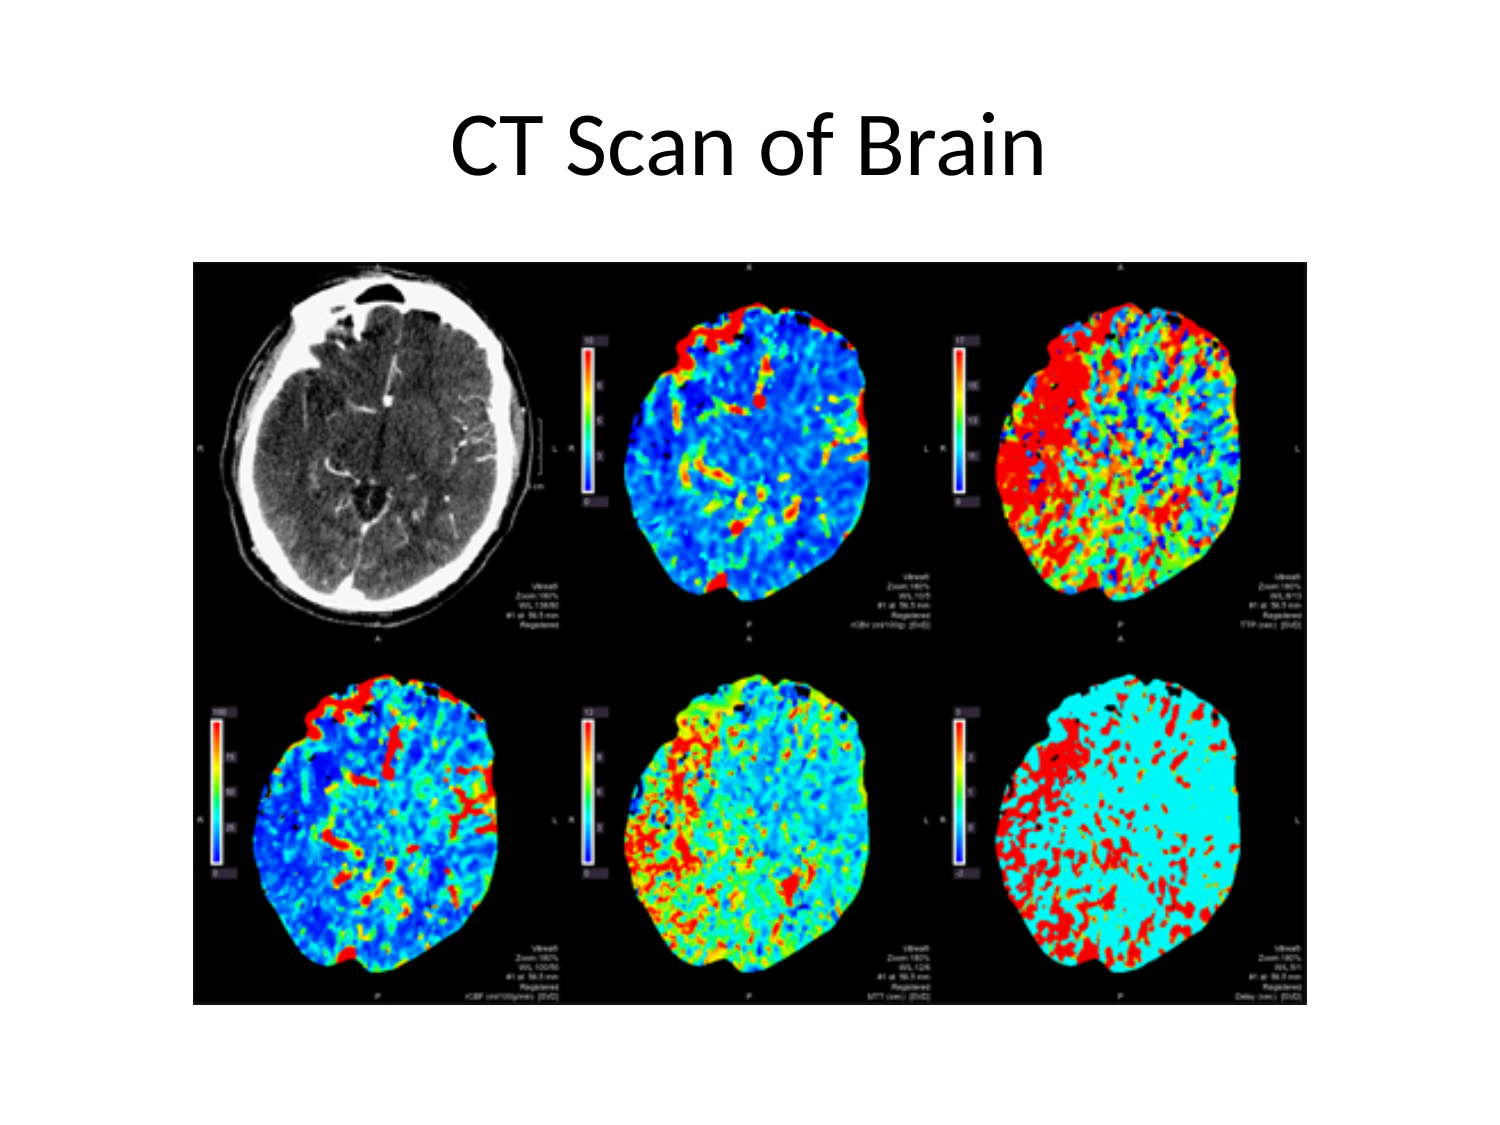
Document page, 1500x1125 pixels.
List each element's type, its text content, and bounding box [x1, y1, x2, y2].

title CT Scan of Brain [75, 45, 1425, 233]
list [74, 262, 1426, 1006]
